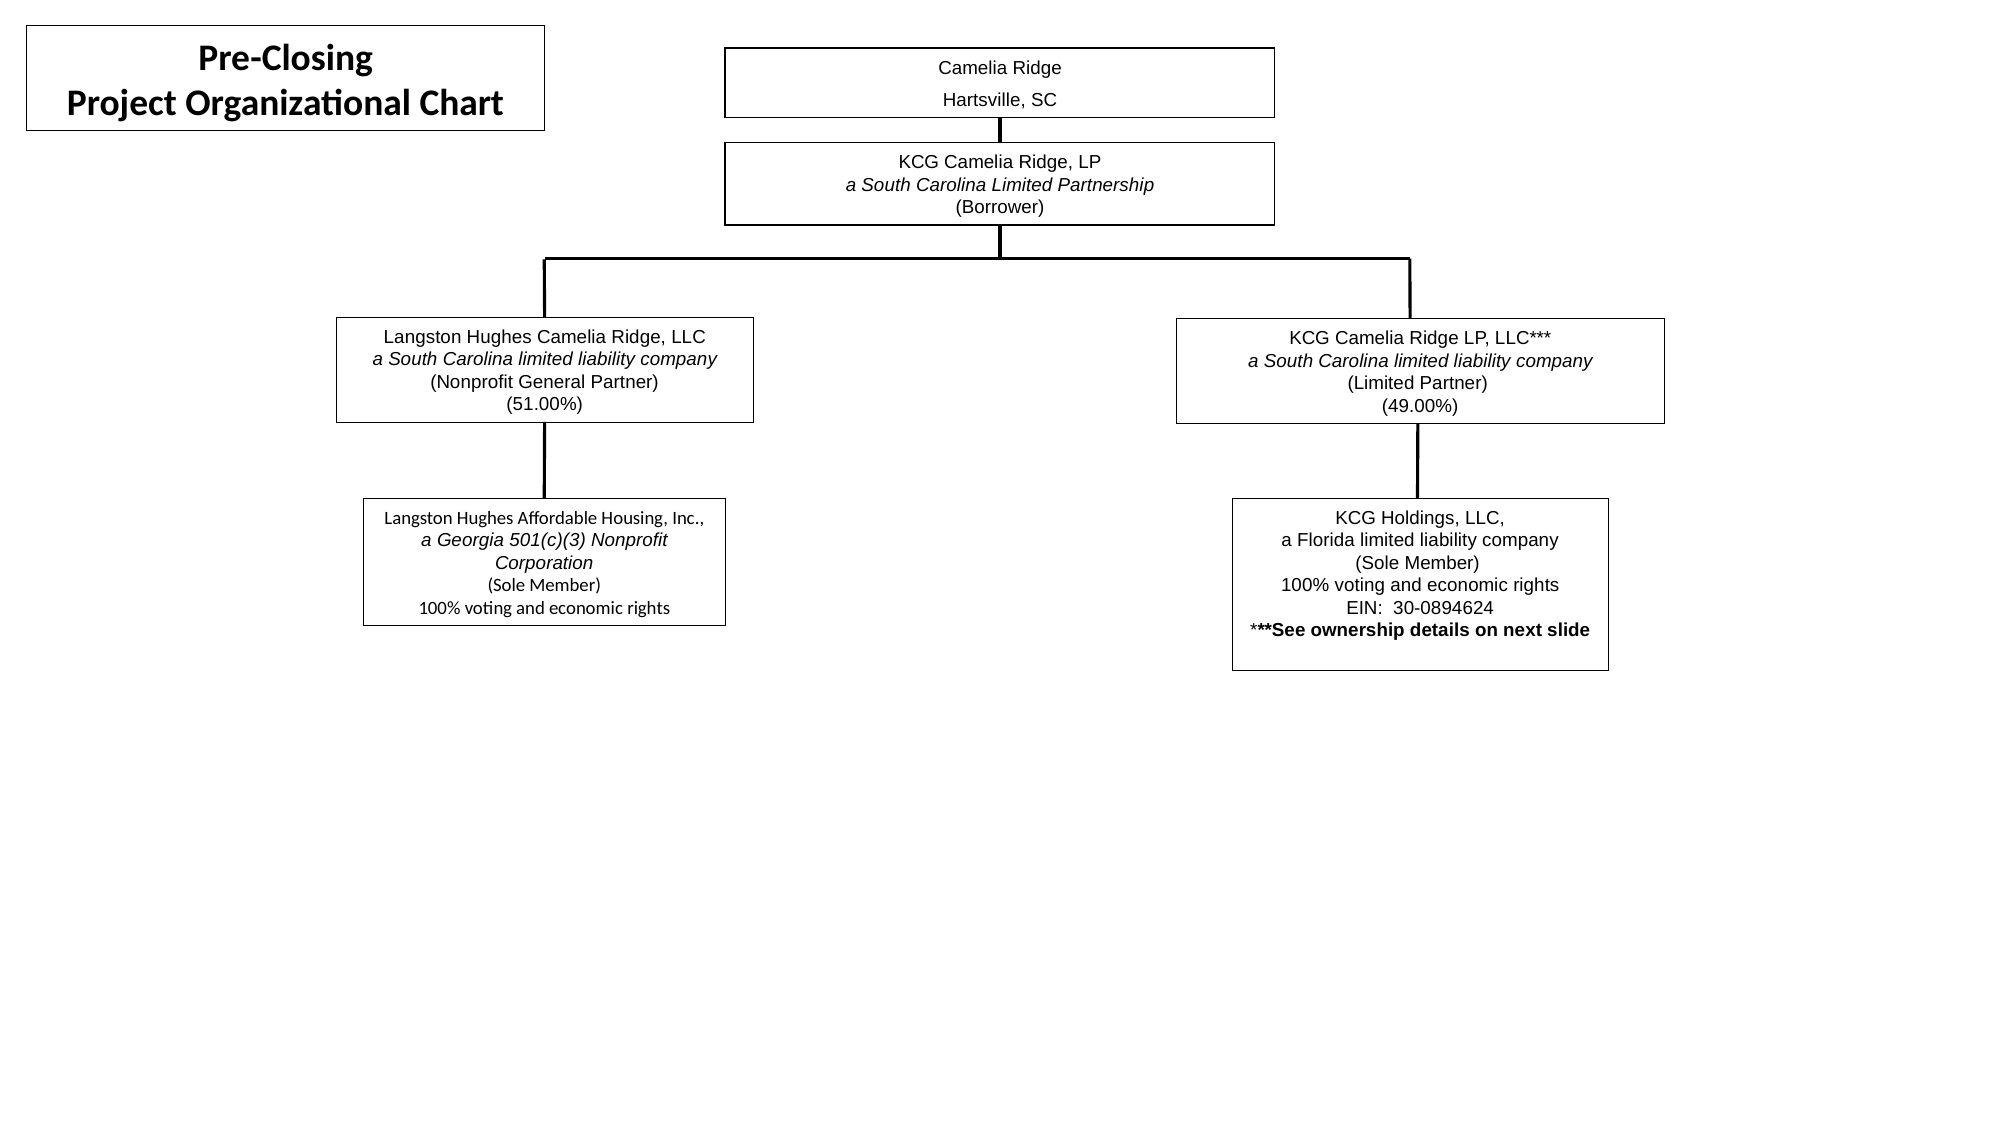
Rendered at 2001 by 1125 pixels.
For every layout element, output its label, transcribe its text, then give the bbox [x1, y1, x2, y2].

text_box Langston Hughes Camelia Ridge, LLC a South Carolina limited liability company (Nonprofit General Partner) (51.00%) [336, 316, 754, 422]
text_box KCG Camelia Ridge, LP a South Carolina Limited Partnership (Borrower) [725, 142, 1275, 225]
text_box KCG Holdings, LLC, a Florida limited liability company (Sole Member) 100% voting and economic rights EIN: 30-0894624 ***See ownership details on next slide [1231, 498, 1609, 671]
text_box Pre-Closing Project Organizational Chart [26, 25, 545, 131]
text_box Langston Hughes Affordable Housing, Inc., a Georgia 501(c)(3) Nonprofit Corporation (Sole Member) 100% voting and economic rights [363, 498, 726, 626]
text_box Camelia Ridge Hartsville, SC [725, 48, 1275, 118]
text_box KCG Camelia Ridge LP, LLC*** a South Carolina limited liability company (Limited Partner) (49.00%) [1176, 318, 1664, 424]
